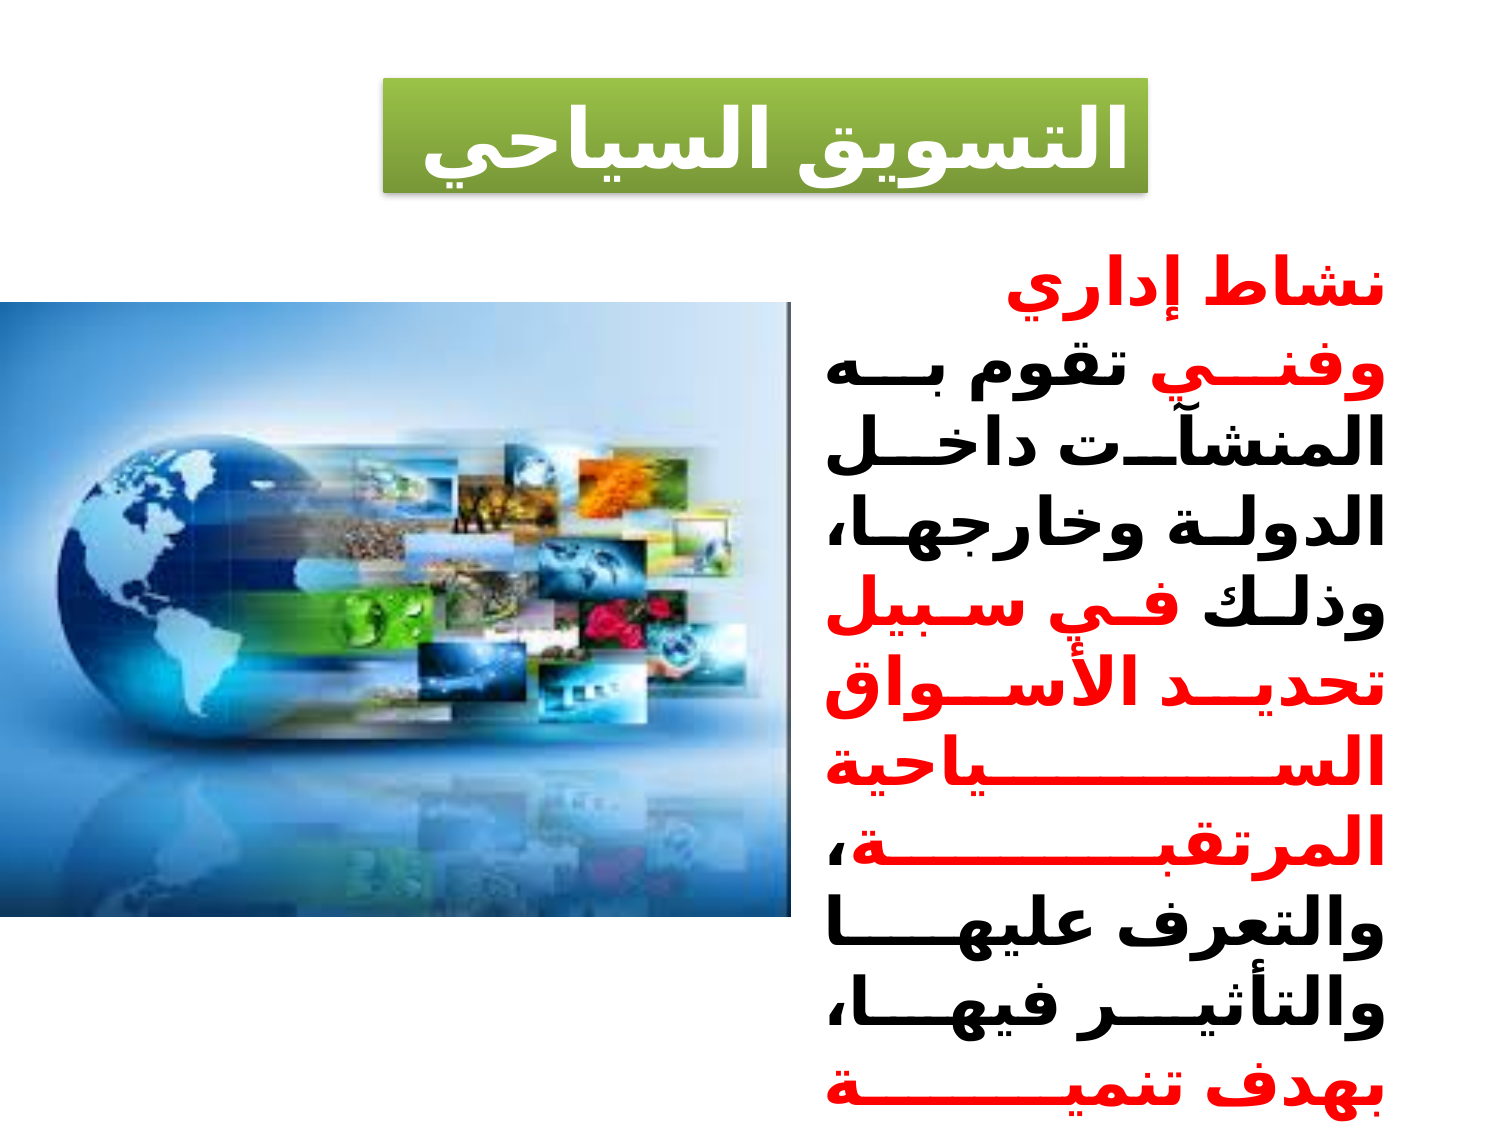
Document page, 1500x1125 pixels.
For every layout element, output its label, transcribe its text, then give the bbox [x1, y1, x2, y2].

picture [0, 302, 791, 917]
text_box التسويق السياحي [383, 78, 1148, 193]
text_box نشاط إداري وفني تقوم به المنشآت داخل الدولة وخارجها، وذلك في سبيل تحديد الأسواق السياحية المرتقبة، والتعرف عليها والتأثير فيها، بهدف تنمية وزيادة الحركة السياحية القادمة منها وتحقيق التوافق بين المنتج السياحي ودوافع السائحين [809, 231, 1404, 1125]
